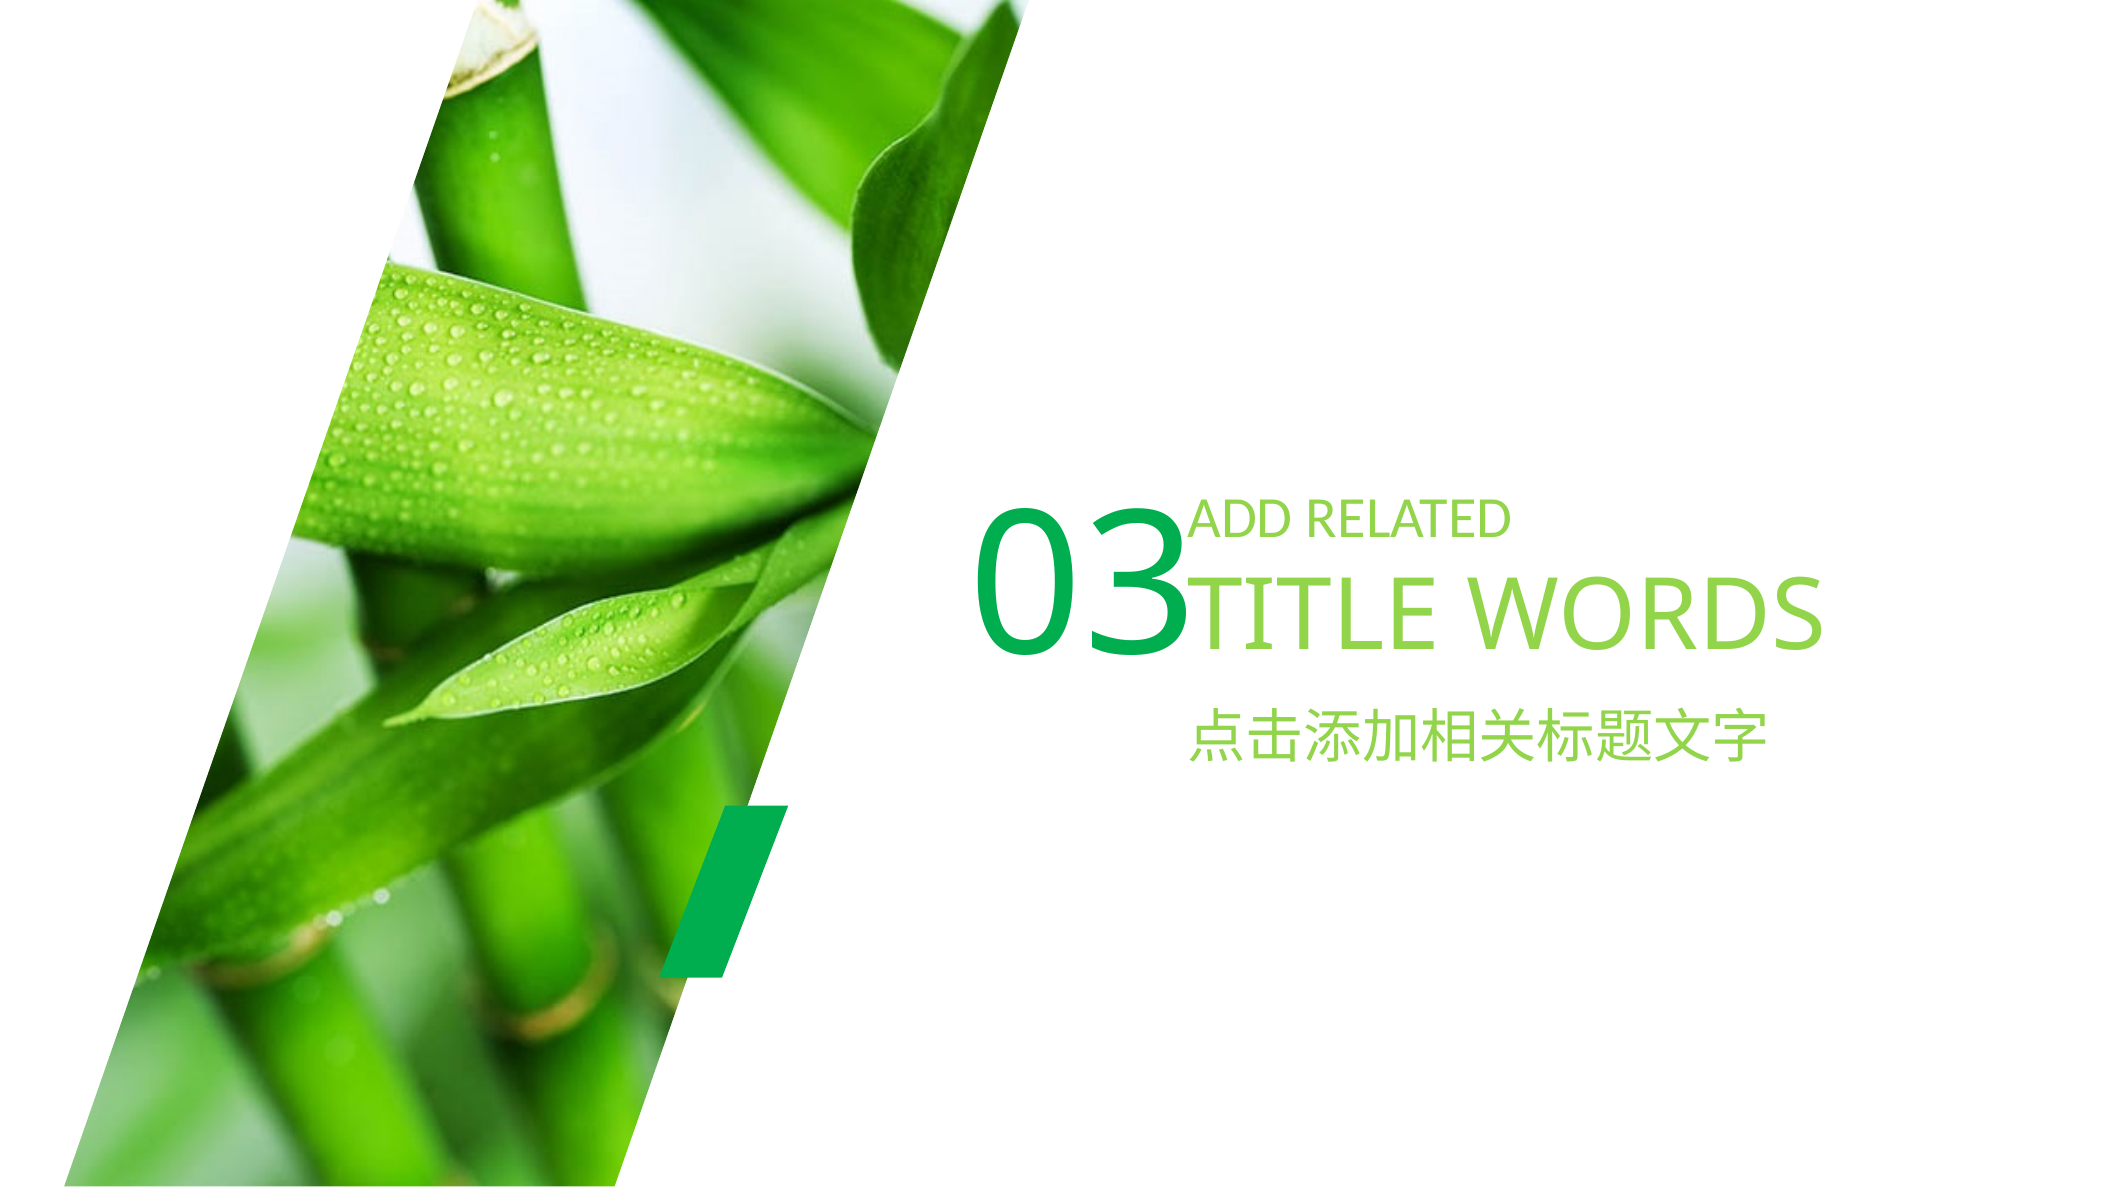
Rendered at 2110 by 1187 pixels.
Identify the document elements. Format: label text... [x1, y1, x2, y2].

text_box 03 [1029, 446, 1271, 702]
text_box ADD RELATED TITLE WORDS [1271, 471, 1947, 677]
text_box 点击添加相关标题文字 [1172, 692, 1808, 777]
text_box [64, 0, 1029, 1187]
